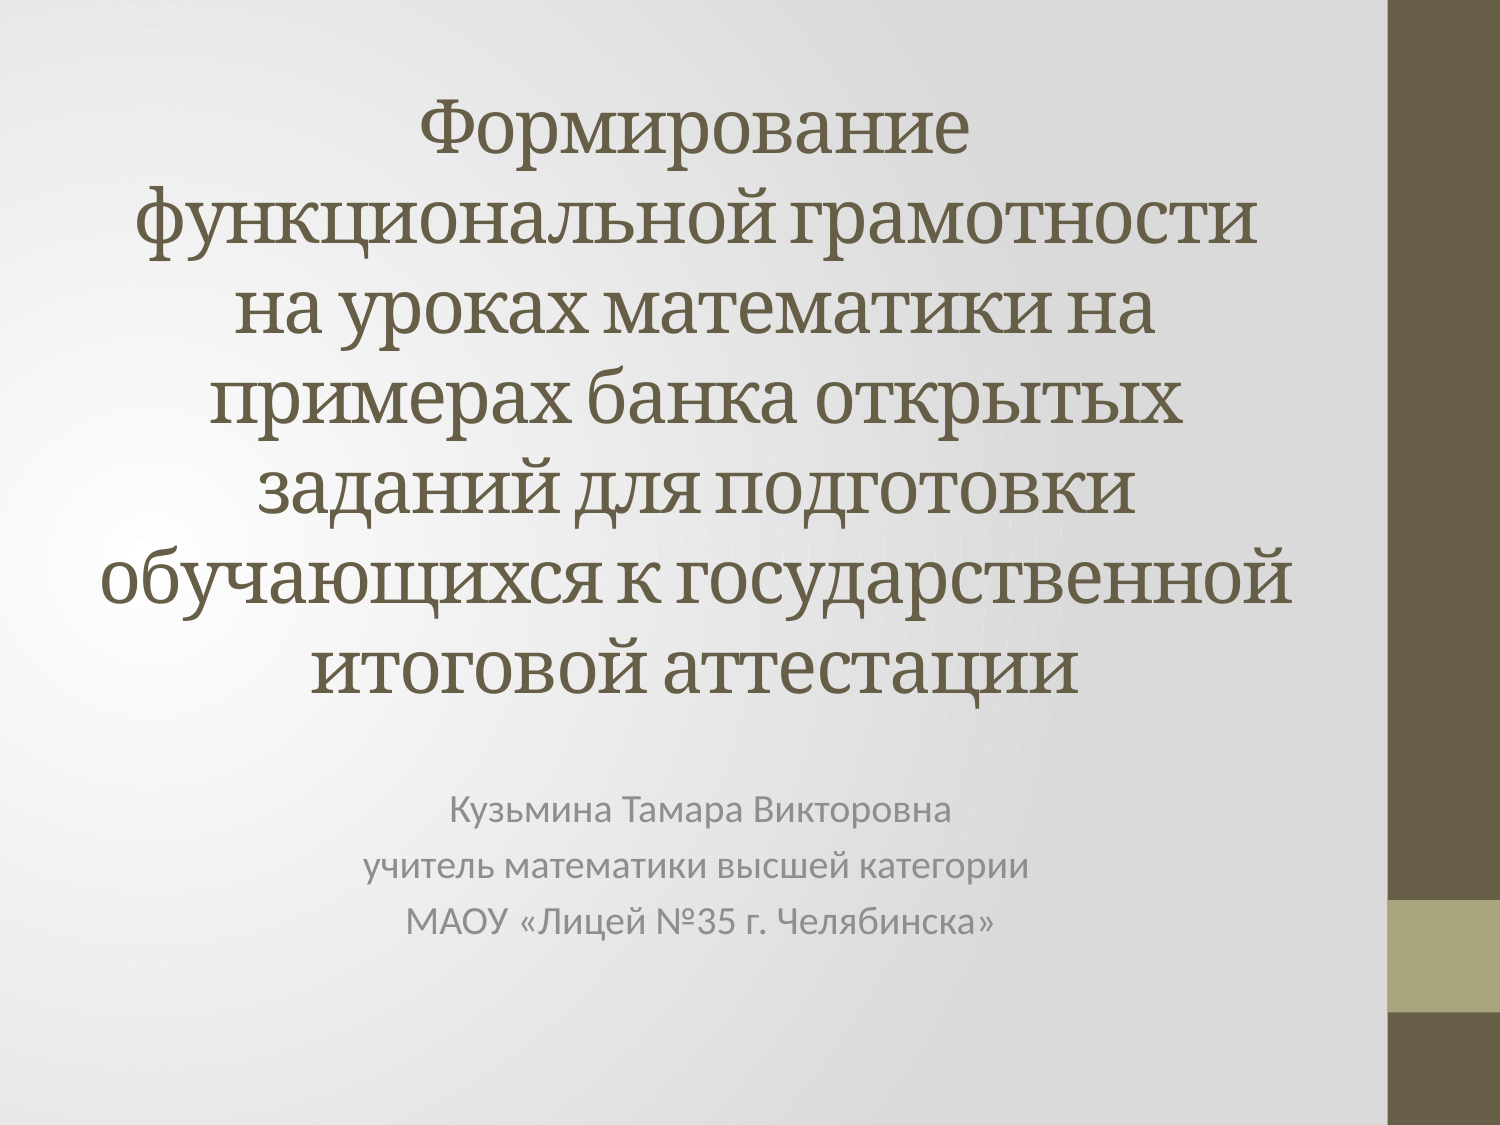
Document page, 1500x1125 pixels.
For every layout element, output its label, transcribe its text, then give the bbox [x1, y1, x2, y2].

title Формирование функциональной грамотности на уроках математики на примерах банка открытых заданий для подготовки обучающихся к государственной итоговой аттестации [76, 290, 1315, 717]
subtitle Кузьмина Тамара Викторовна учитель математики высшей категории МАОУ «Лицей №35 г. Челябинска» [171, 775, 1232, 951]
